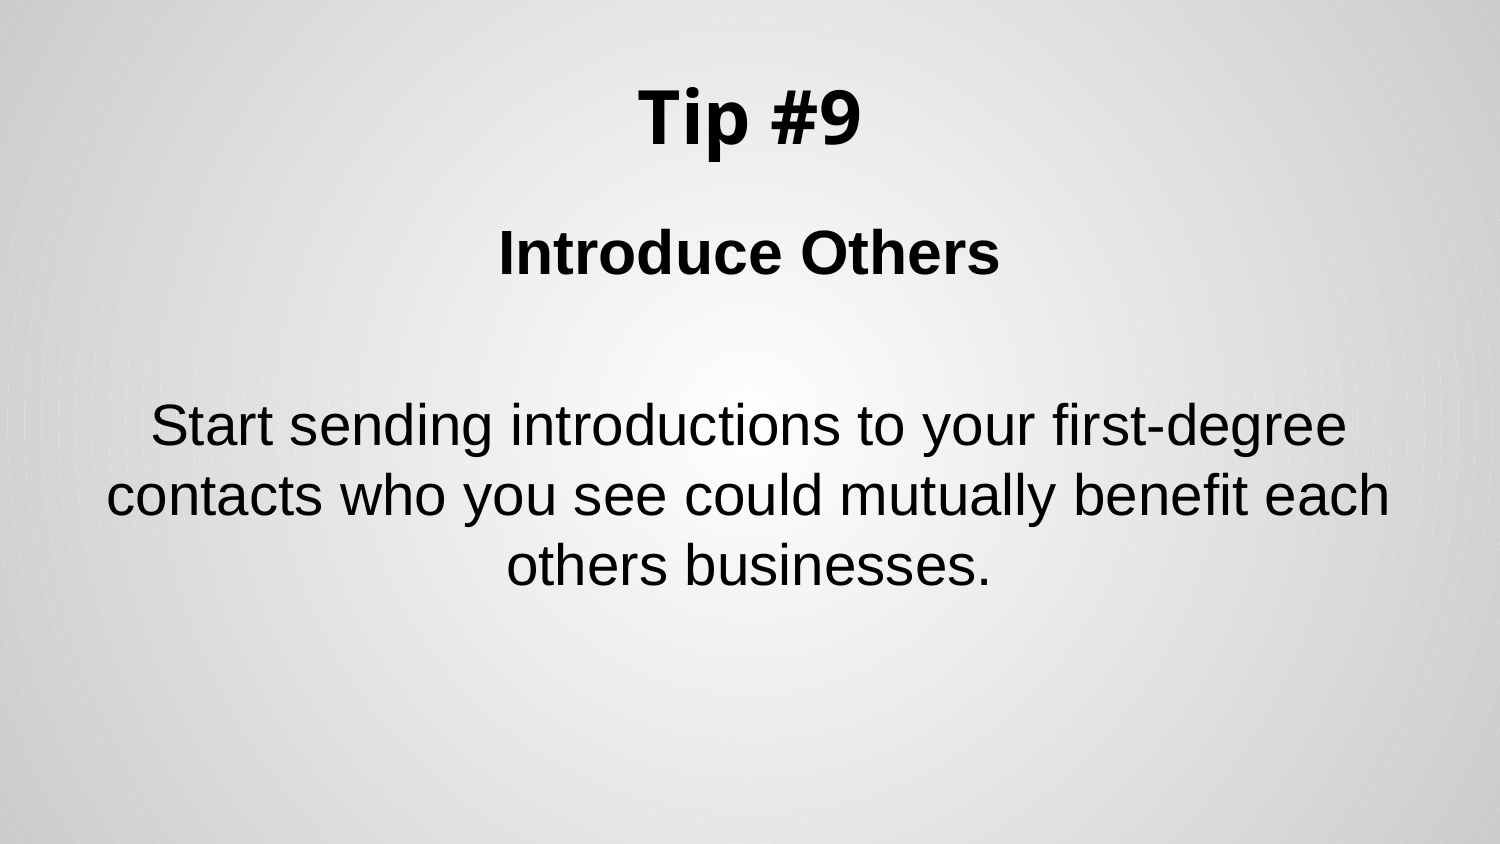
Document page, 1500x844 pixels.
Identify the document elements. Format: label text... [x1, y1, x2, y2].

list Introduce Others Start sending introductions to your first-degree contacts who you see could mutually benefit each others businesses. . [75, 196, 1425, 808]
title Tip #9 [75, 33, 1425, 175]
